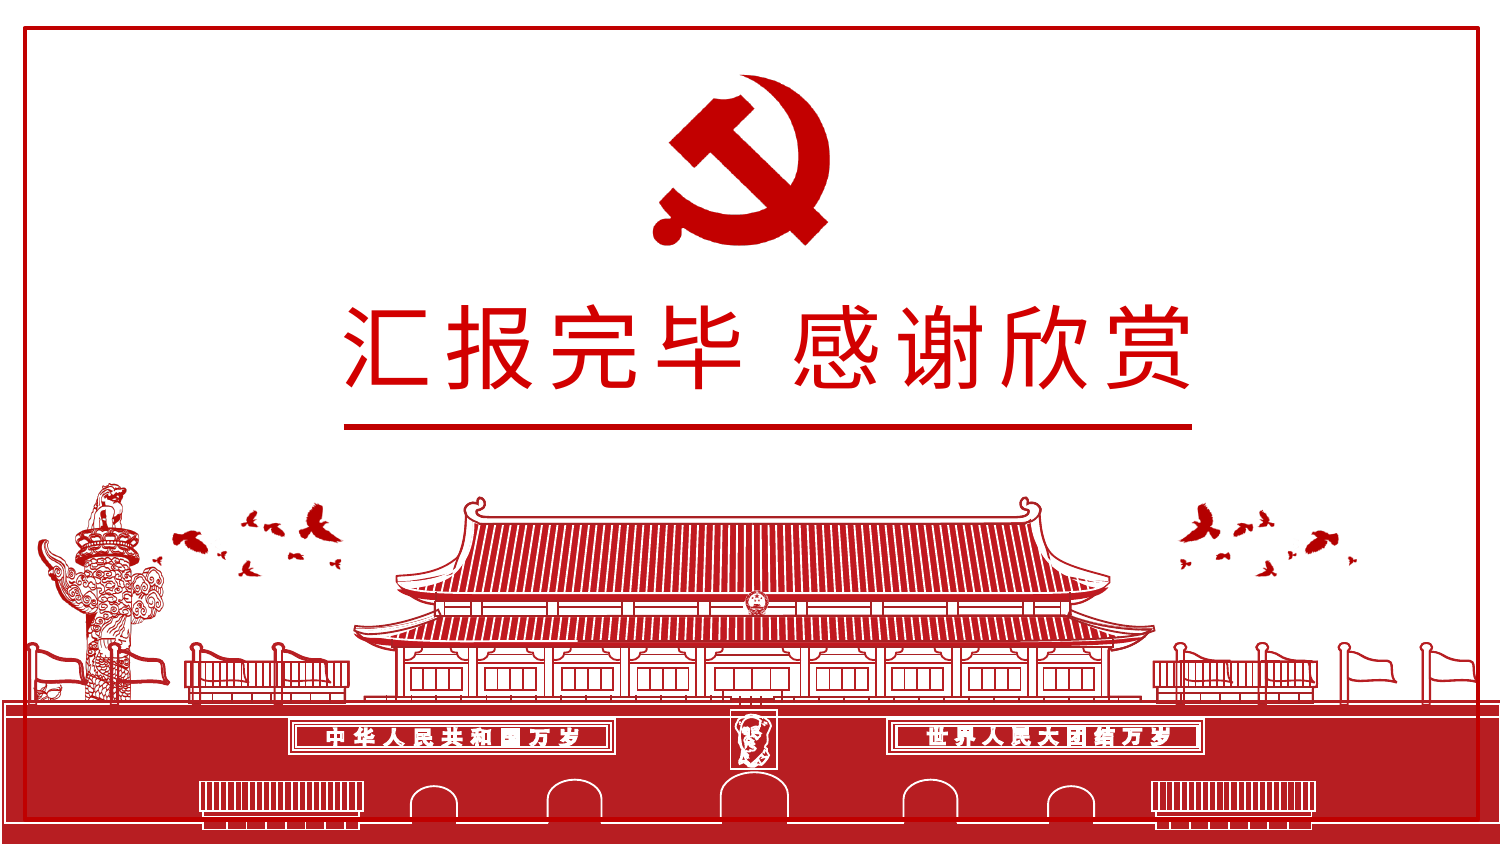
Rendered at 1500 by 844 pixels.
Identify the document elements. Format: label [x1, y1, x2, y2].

text_box [23, 26, 1480, 432]
picture [1, 433, 1500, 844]
picture [652, 74, 830, 246]
